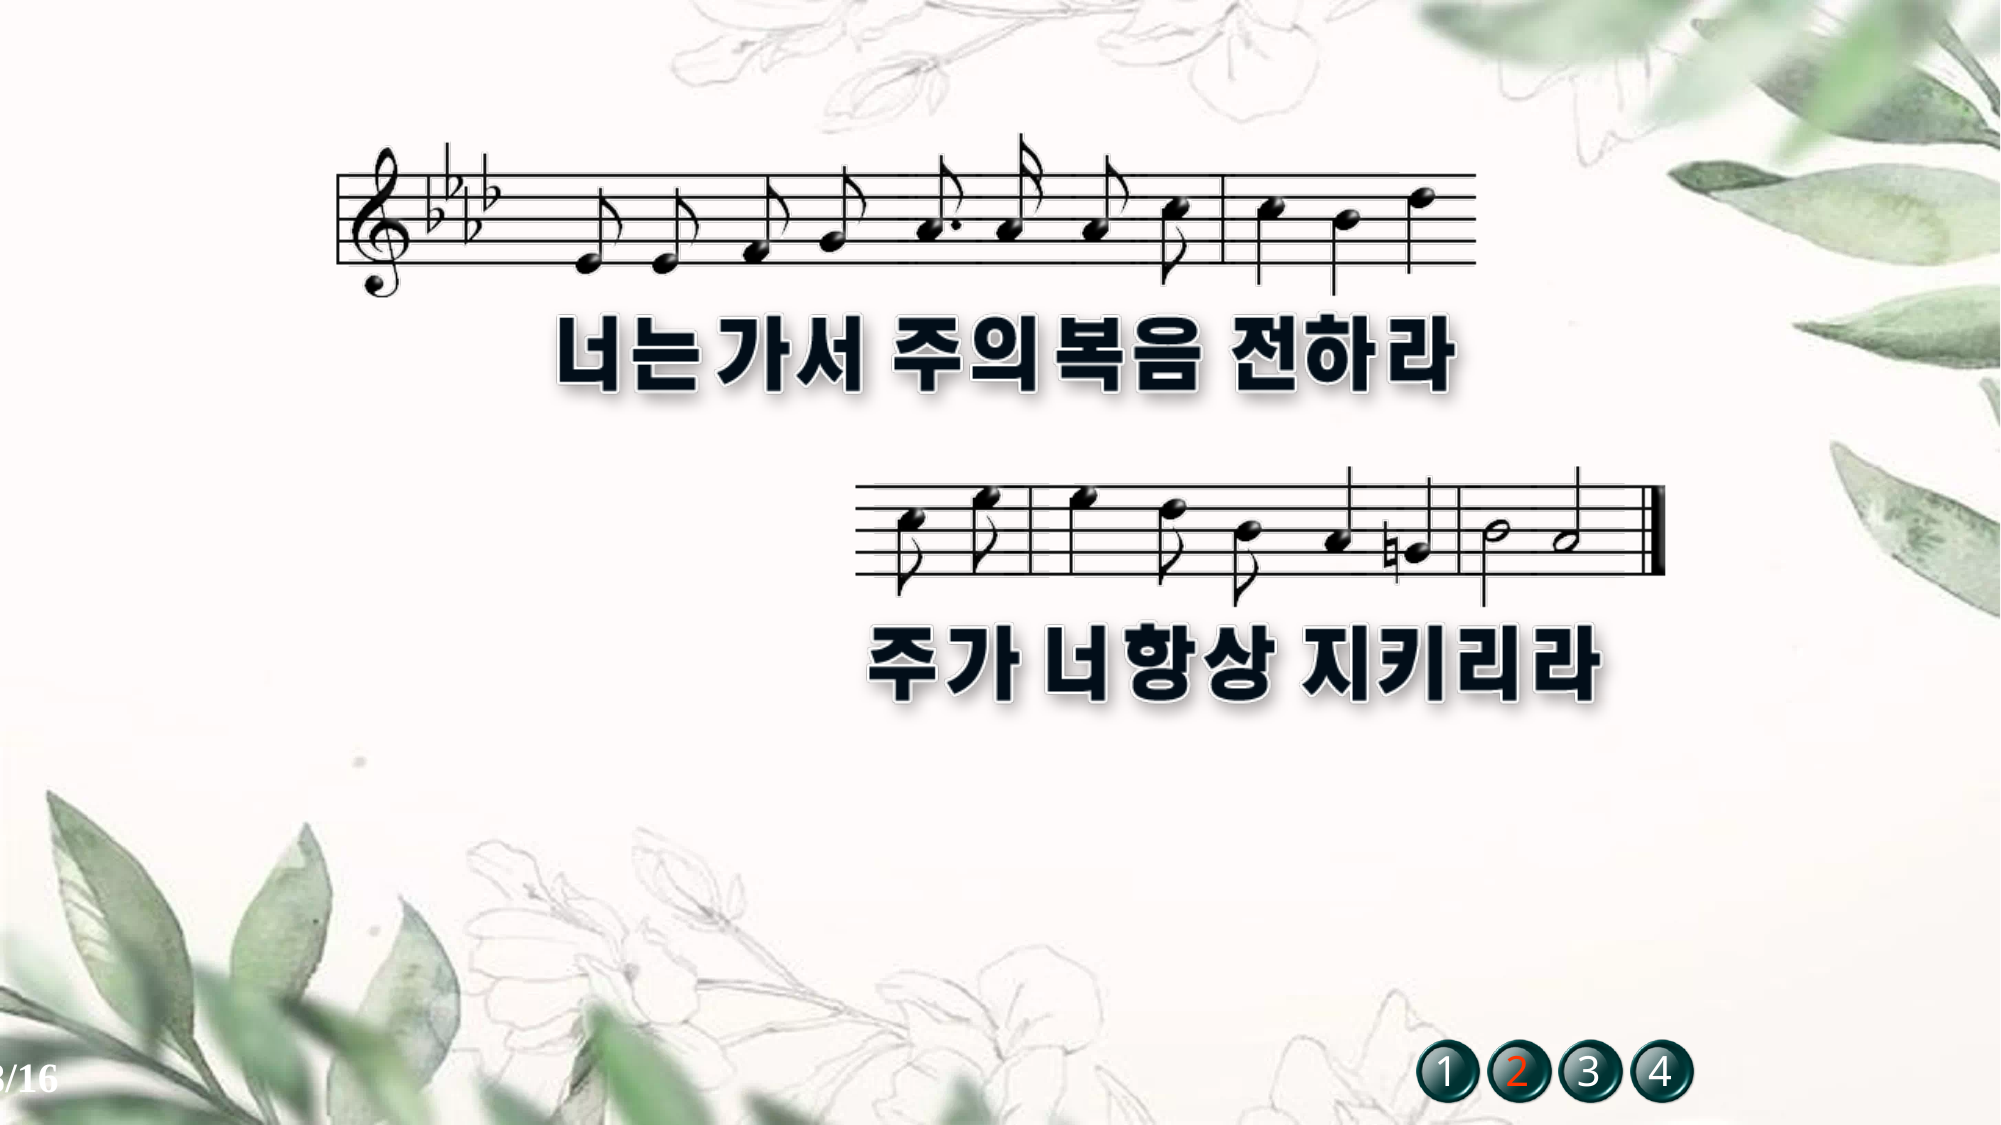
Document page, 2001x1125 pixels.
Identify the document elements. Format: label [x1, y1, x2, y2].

text_box [1484, 1035, 1555, 1106]
text_box [1627, 1035, 1697, 1106]
text_box [1413, 1035, 1484, 1106]
text_box [1555, 1035, 1626, 1106]
picture [0, 0, 2001, 1125]
